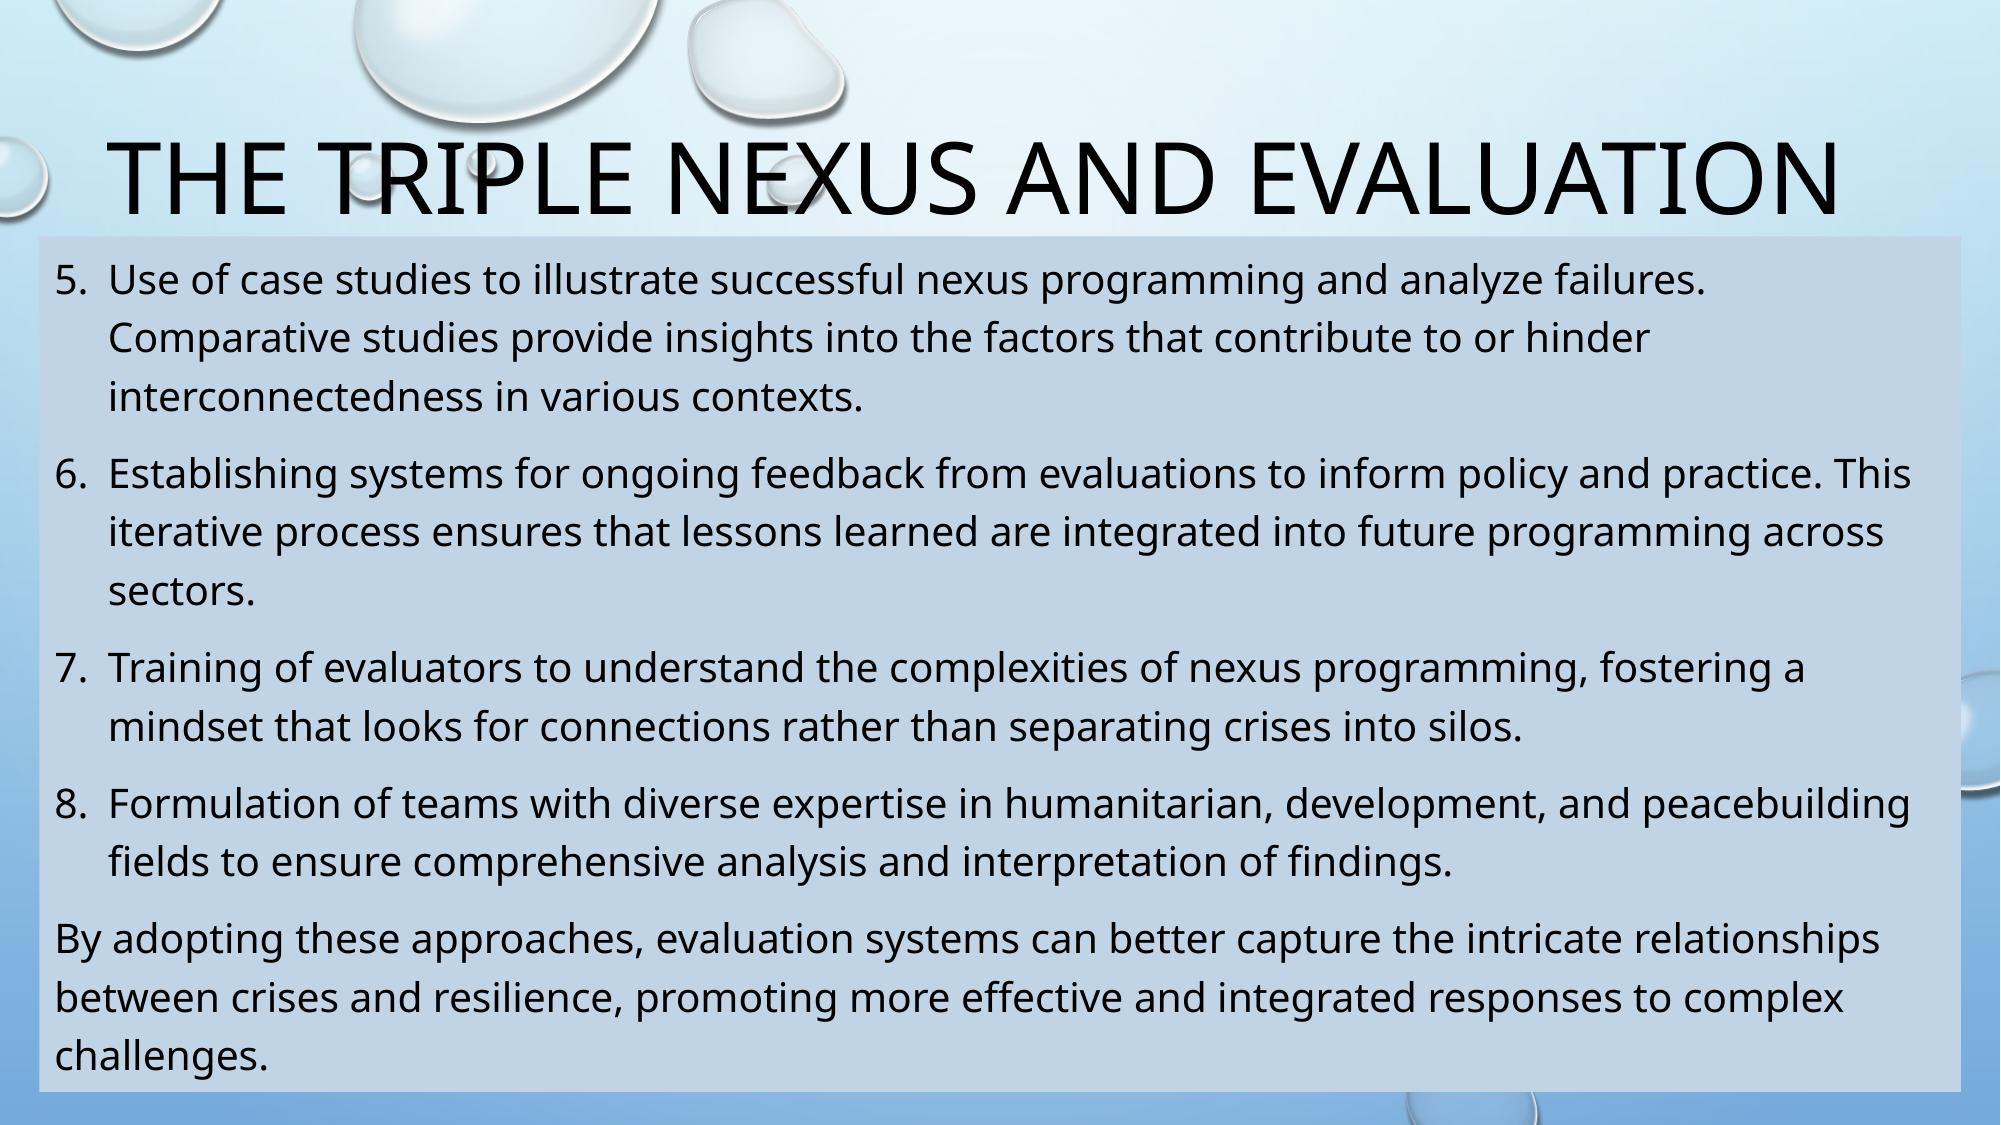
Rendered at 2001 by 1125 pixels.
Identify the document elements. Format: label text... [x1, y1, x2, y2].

slide_number 12 [1724, 965, 1851, 1025]
subtitle Use of case studies to illustrate successful nexus programming and analyze failures. Comparative studies provide insights into the factors that contribute to or hinder interconnectedness in various contexts. Establishing systems for ongoing feedback from evaluations to inform policy and practice. This iterative process ensures that lessons learned are integrated into future programming across sectors. Training of evaluators to understand the complexities of nexus programming, fostering a mindset that looks for connections rather than separating crises into silos. Formulation of teams with diverse expertise in humanitarian, development, and peacebuilding fields to ensure comprehensive analysis and interpretation of findings. By adopting these approaches, evaluation systems can better capture the intricate relationships between crises and resilience, promoting more effective and integrated responses to complex challenges. [39, 236, 1961, 1092]
title The triple nexus and evaluation [39, 118, 1939, 236]
picture [0, 0, 2000, 1125]
